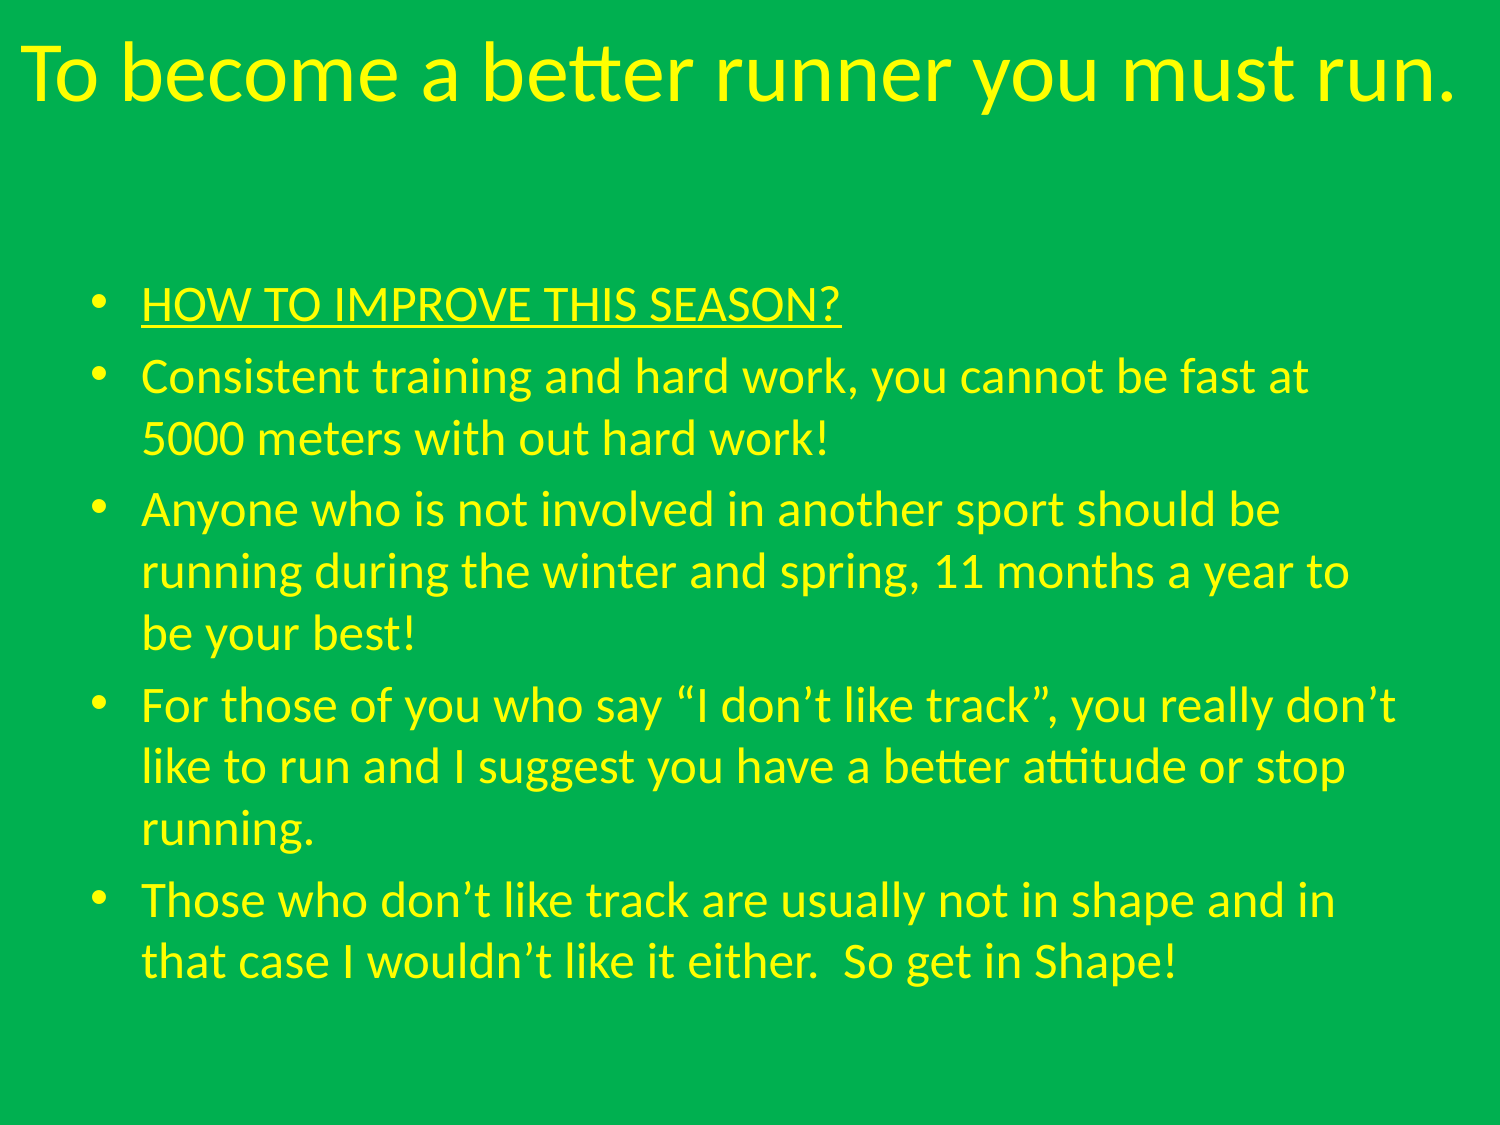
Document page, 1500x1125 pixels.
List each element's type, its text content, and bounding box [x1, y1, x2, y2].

title To become a better runner you must run. [0, 0, 1500, 238]
list HOW TO IMPROVE THIS SEASON? Consistent training and hard work, you cannot be fast at 5000 meters with out hard work! Anyone who is not involved in another sport should be running during the winter and spring, 11 months a year to be your best! For those of you who say “I don’t like track”, you really don’t like to run and I suggest you have a better attitude or stop running. Those who don’t like track are usually not in shape and in that case I wouldn’t like it either. So get in Shape! [75, 262, 1425, 1005]
